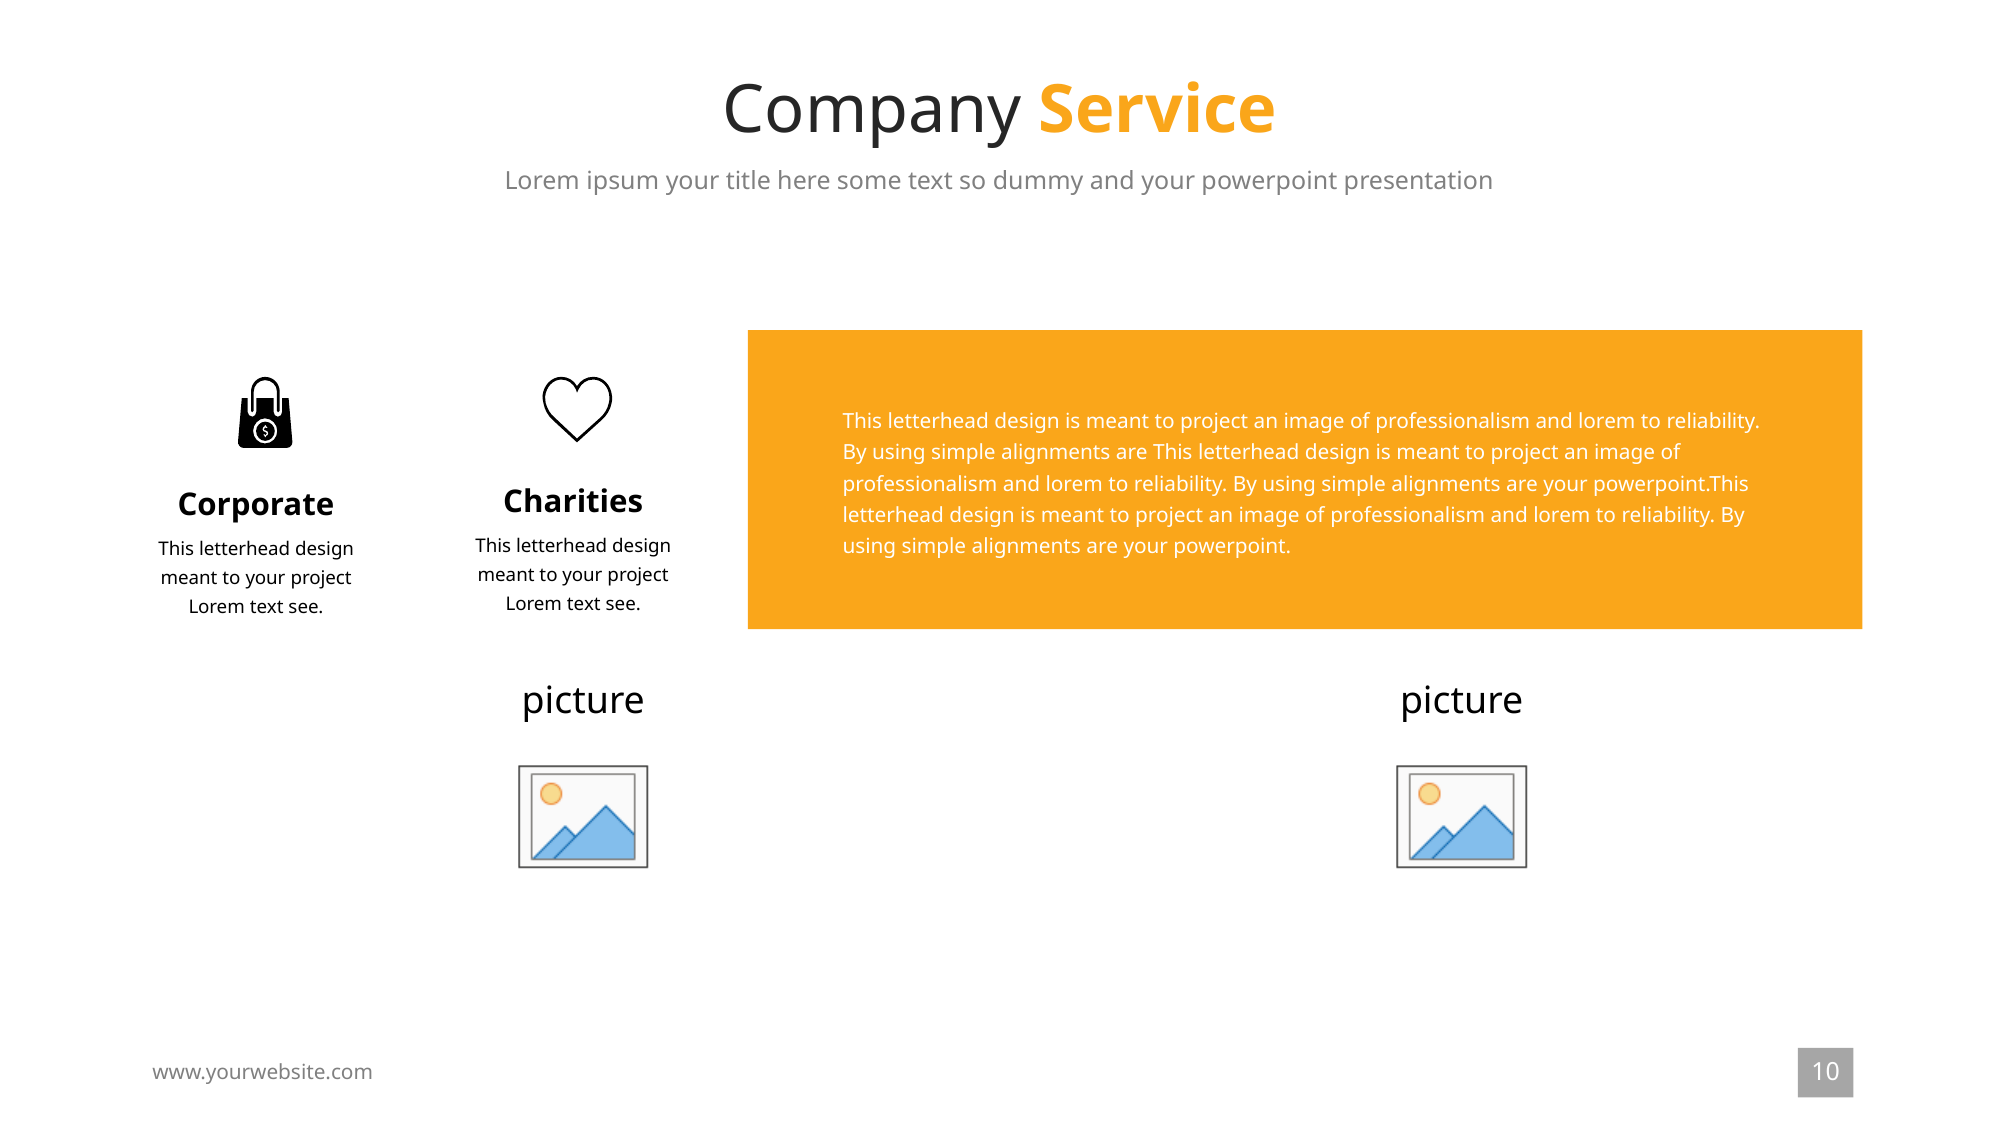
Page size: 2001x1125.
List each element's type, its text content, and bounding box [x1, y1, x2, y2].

title Company Service [137, 55, 1863, 160]
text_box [136, 376, 376, 626]
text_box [453, 376, 693, 624]
list Lorem ipsum your title here some text so dummy and your powerpoint presentation [137, 160, 1863, 207]
picture [136, 668, 1031, 965]
footer www.yourwebsite.com [137, 1042, 415, 1103]
text_box This letterhead design is meant to project an image of professionalism and lorem to reliability. By using simple alignments are This letterhead design is meant to project an image of professionalism and lorem to reliability. By using simple alignments are your powerpoint.This letterhead design is meant to project an image of professionalism and lorem to reliability. By using simple alignments are your powerpoint. [842, 395, 1768, 565]
slide_number 10 [1788, 1042, 1863, 1103]
picture [1060, 668, 1863, 965]
text_box [747, 329, 1863, 630]
